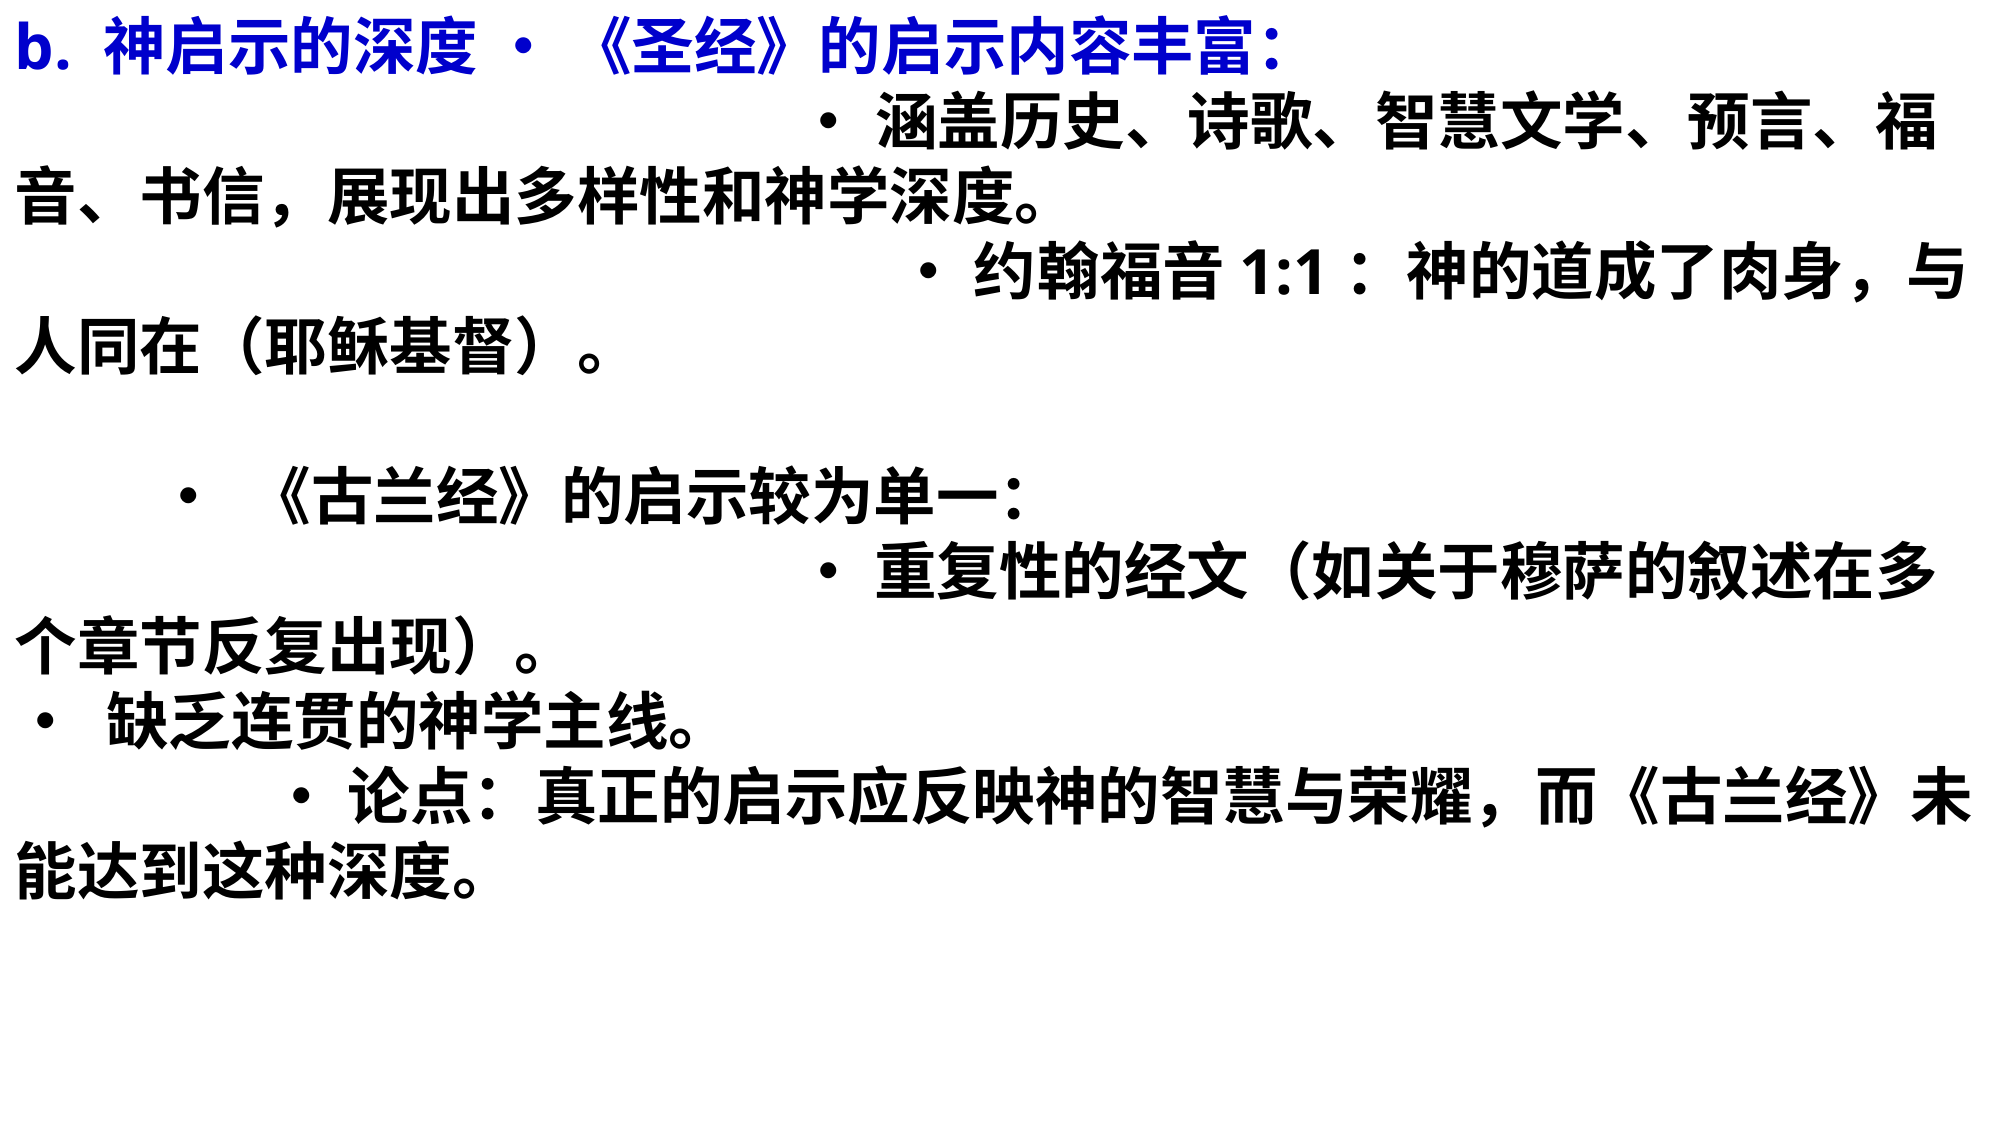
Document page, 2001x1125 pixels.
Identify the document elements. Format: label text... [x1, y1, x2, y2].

text_box b. 神启示的深度 • 《圣经》的启示内容丰富： • 涵盖历史、诗歌、智慧文学、预言、福音、书信，展现出多样性和神学深度。 • 约翰福音1:1：神的道成了肉身，与人同在（耶稣基督）。 • 《古兰经》的启示较为单一： • 重复性的经文（如关于穆萨的叙述在多个章节反复出现）。 • 缺乏连贯的神学主线。 • 论点：真正的启示应反映神的智慧与荣耀，而《古兰经》未能达到这种深度。 [0, 0, 2000, 914]
